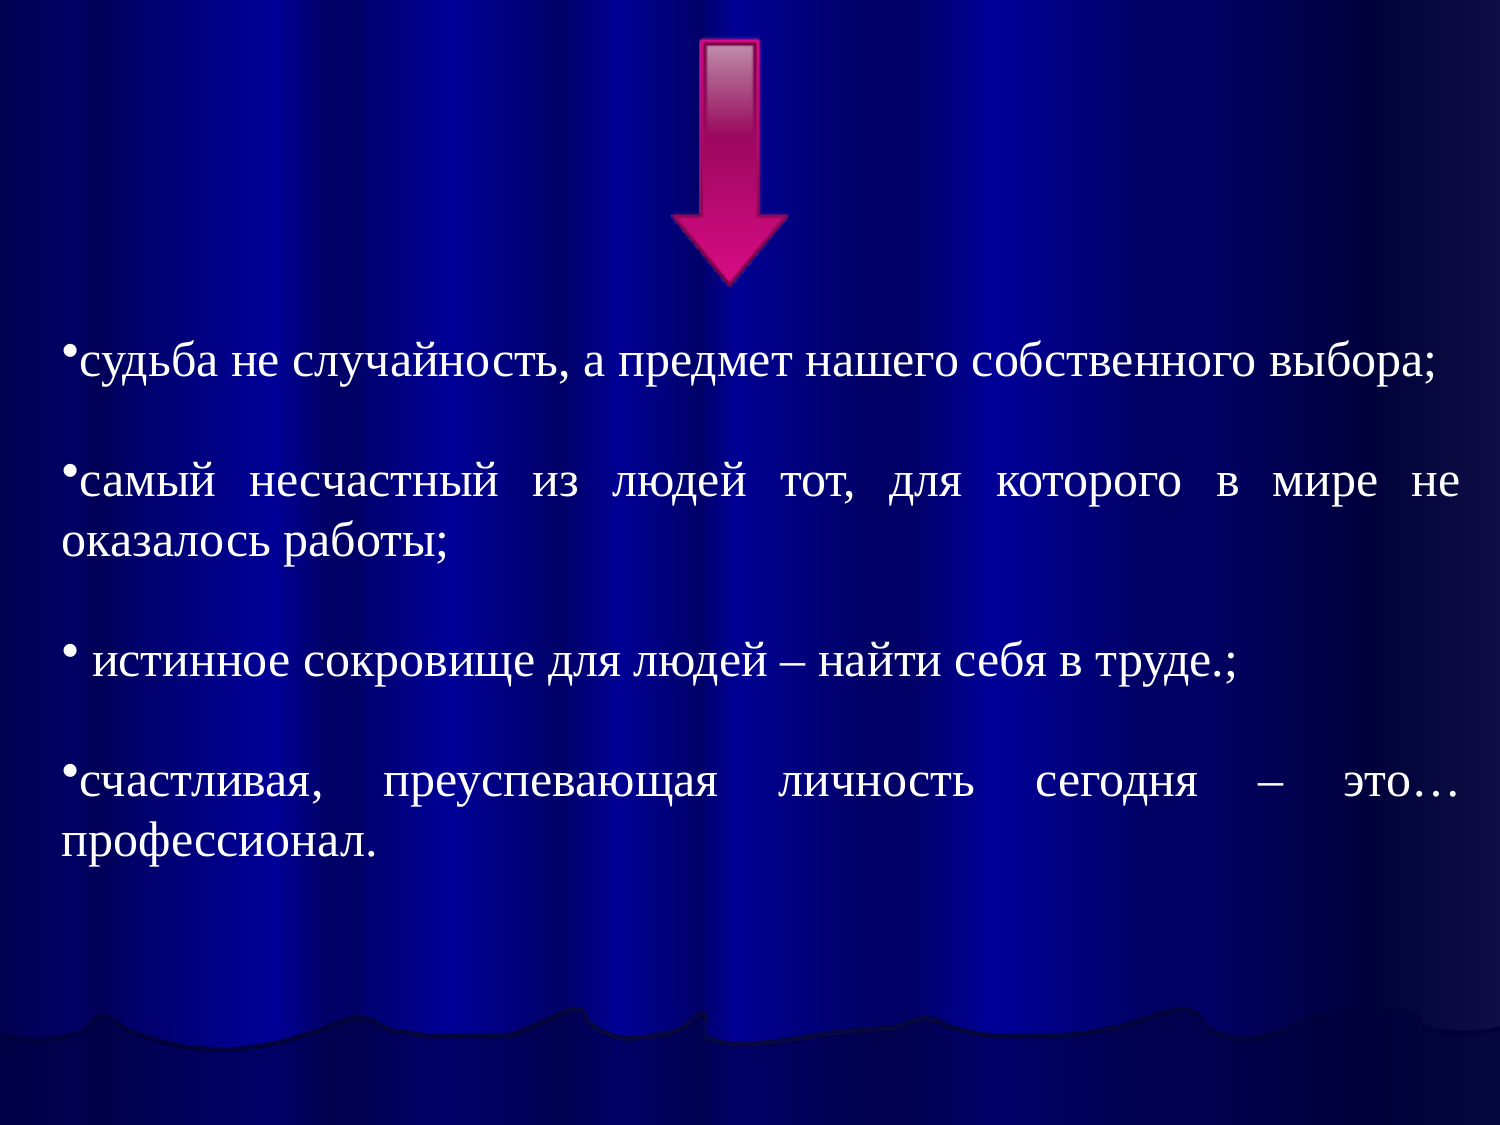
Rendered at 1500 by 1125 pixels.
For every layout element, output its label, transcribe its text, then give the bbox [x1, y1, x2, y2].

picture [667, 34, 794, 291]
text_box судьба не случайность, а предмет нашего собственного выбора; самый несчастный из людей тот, для которого в мире не оказалось работы; истинное сокровище для людей – найти себя в труде.; счастливая, преуспевающая личность сегодня – это… профессионал. [46, 319, 1477, 875]
